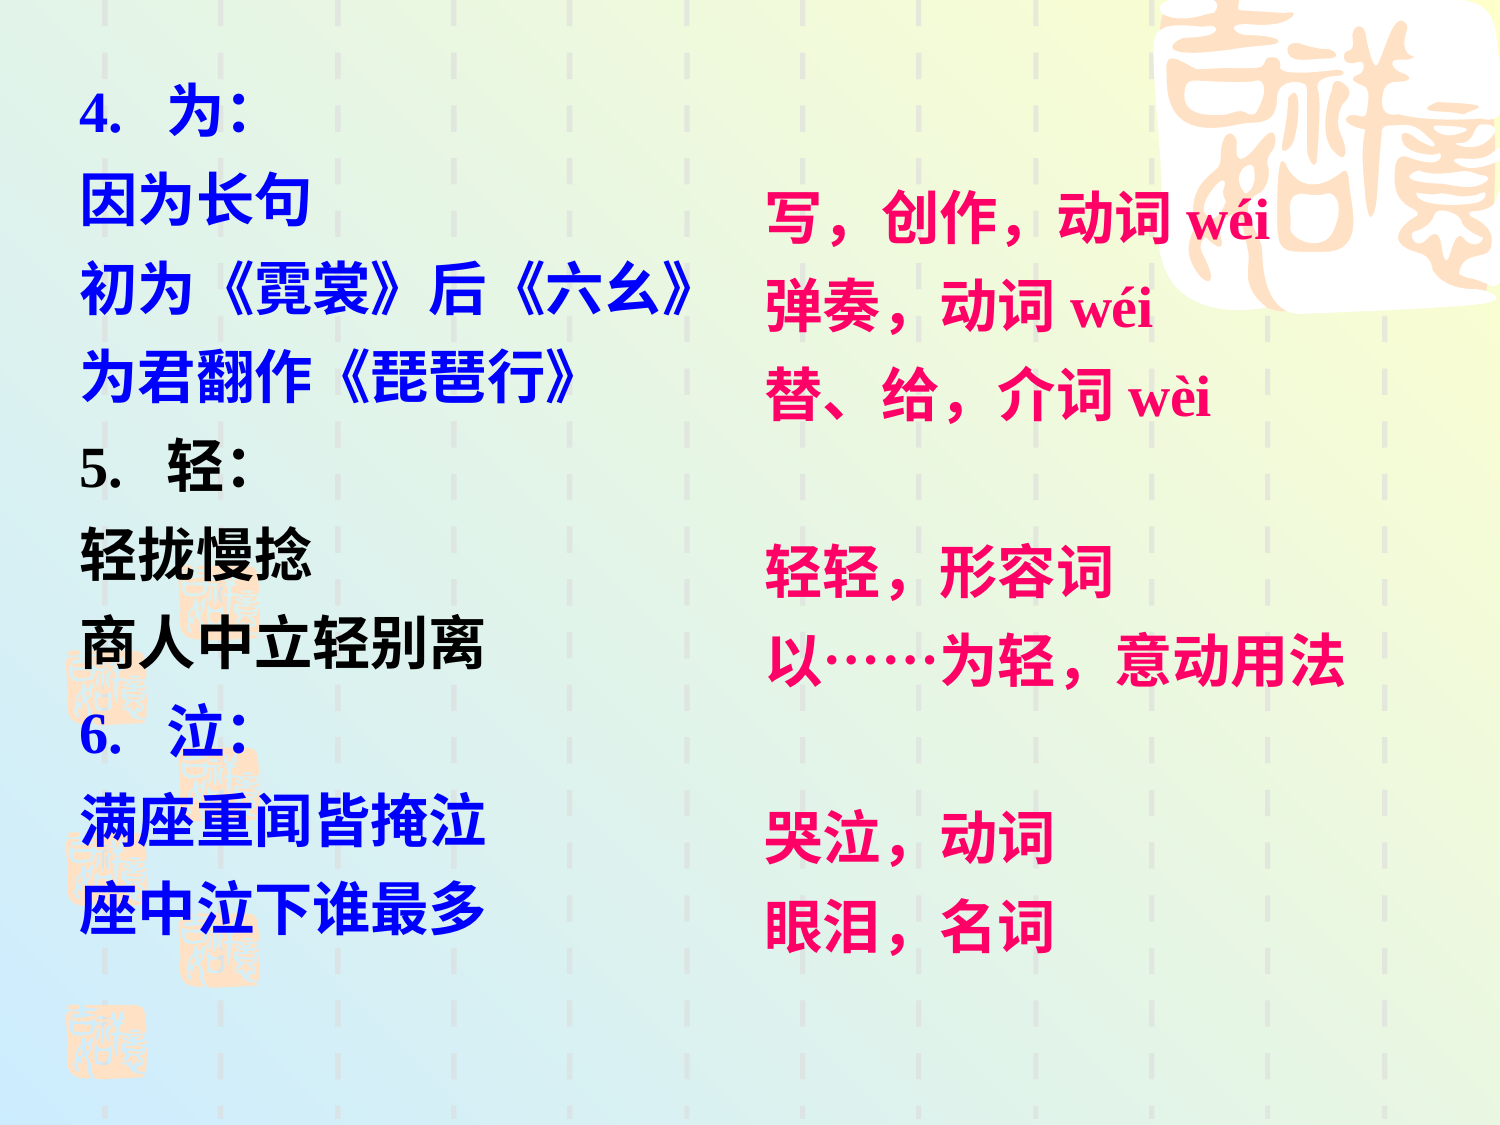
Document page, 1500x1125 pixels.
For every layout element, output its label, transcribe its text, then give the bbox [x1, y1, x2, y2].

text_box 写，创作，动词wéi 弹奏，动词wéi 替、给，介词wèi 轻轻，形容词 以……为轻，意动用法 哭泣，动词 眼泪，名词 [749, 184, 1500, 968]
text_box 4. 为： 因为长句 初为《霓裳》后《六幺》 为君翻作《琵琶行》 5. 轻： 轻拢慢捻 商人中立轻别离 6. 泣： 满座重闻皆掩泣 座中泣下谁最多 [64, 78, 740, 951]
